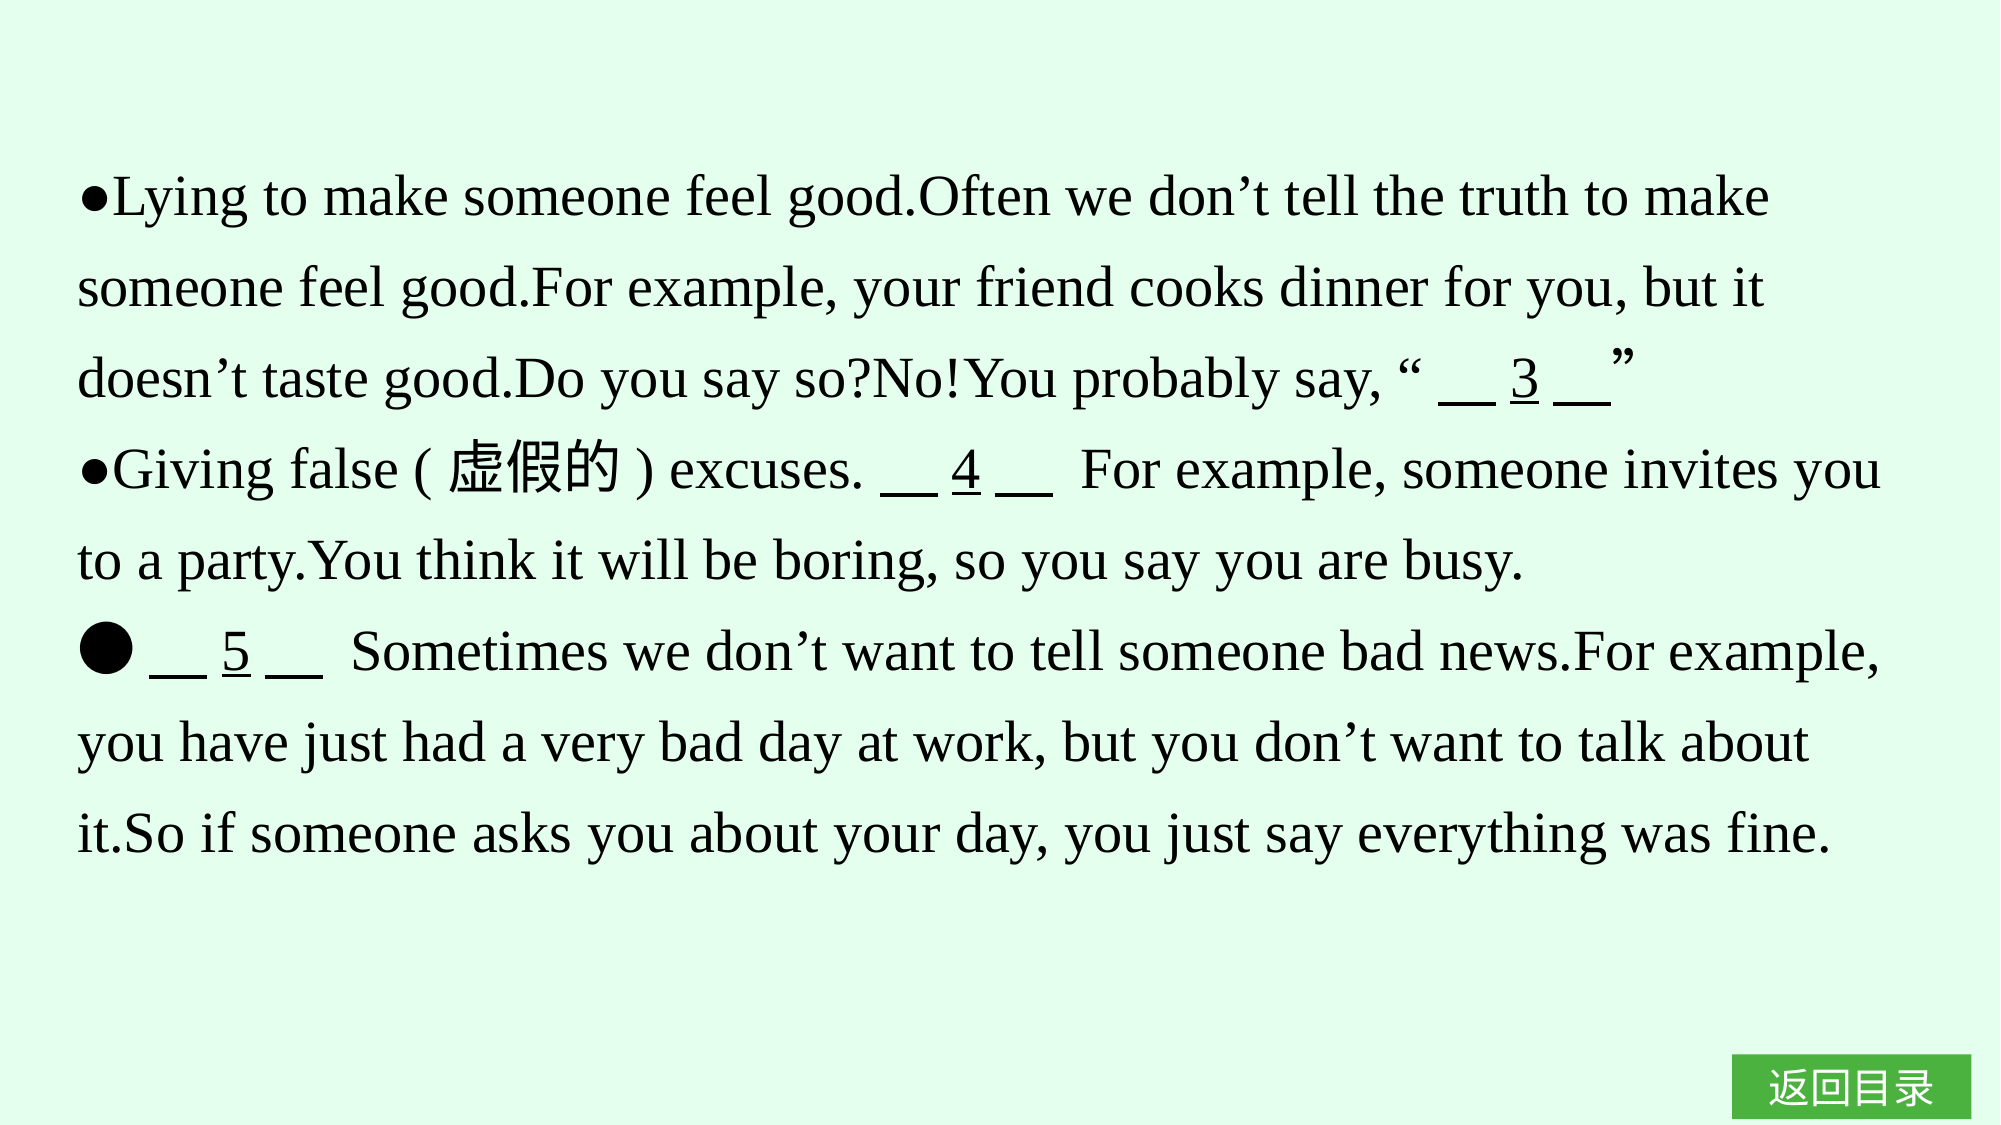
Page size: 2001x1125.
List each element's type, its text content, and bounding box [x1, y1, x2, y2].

text_box ●Lying to make someone feel good.Often we don’t tell the truth to make someone feel good.For example, your friend cooks dinner for you, but it doesn’t taste good.Do you say so?No!You probably say, “ 3 ” ●Giving false (虚假的) excuses. 4 For example, someone invites you to a party.You think it will be boring, so you say you are busy. ● 5 Sometimes we don’t want to tell someone bad news.For example, you have just had a very bad day at work, but you don’t want to talk about it.So if someone asks you about your day, you just say everything was fine. [62, 129, 1938, 872]
